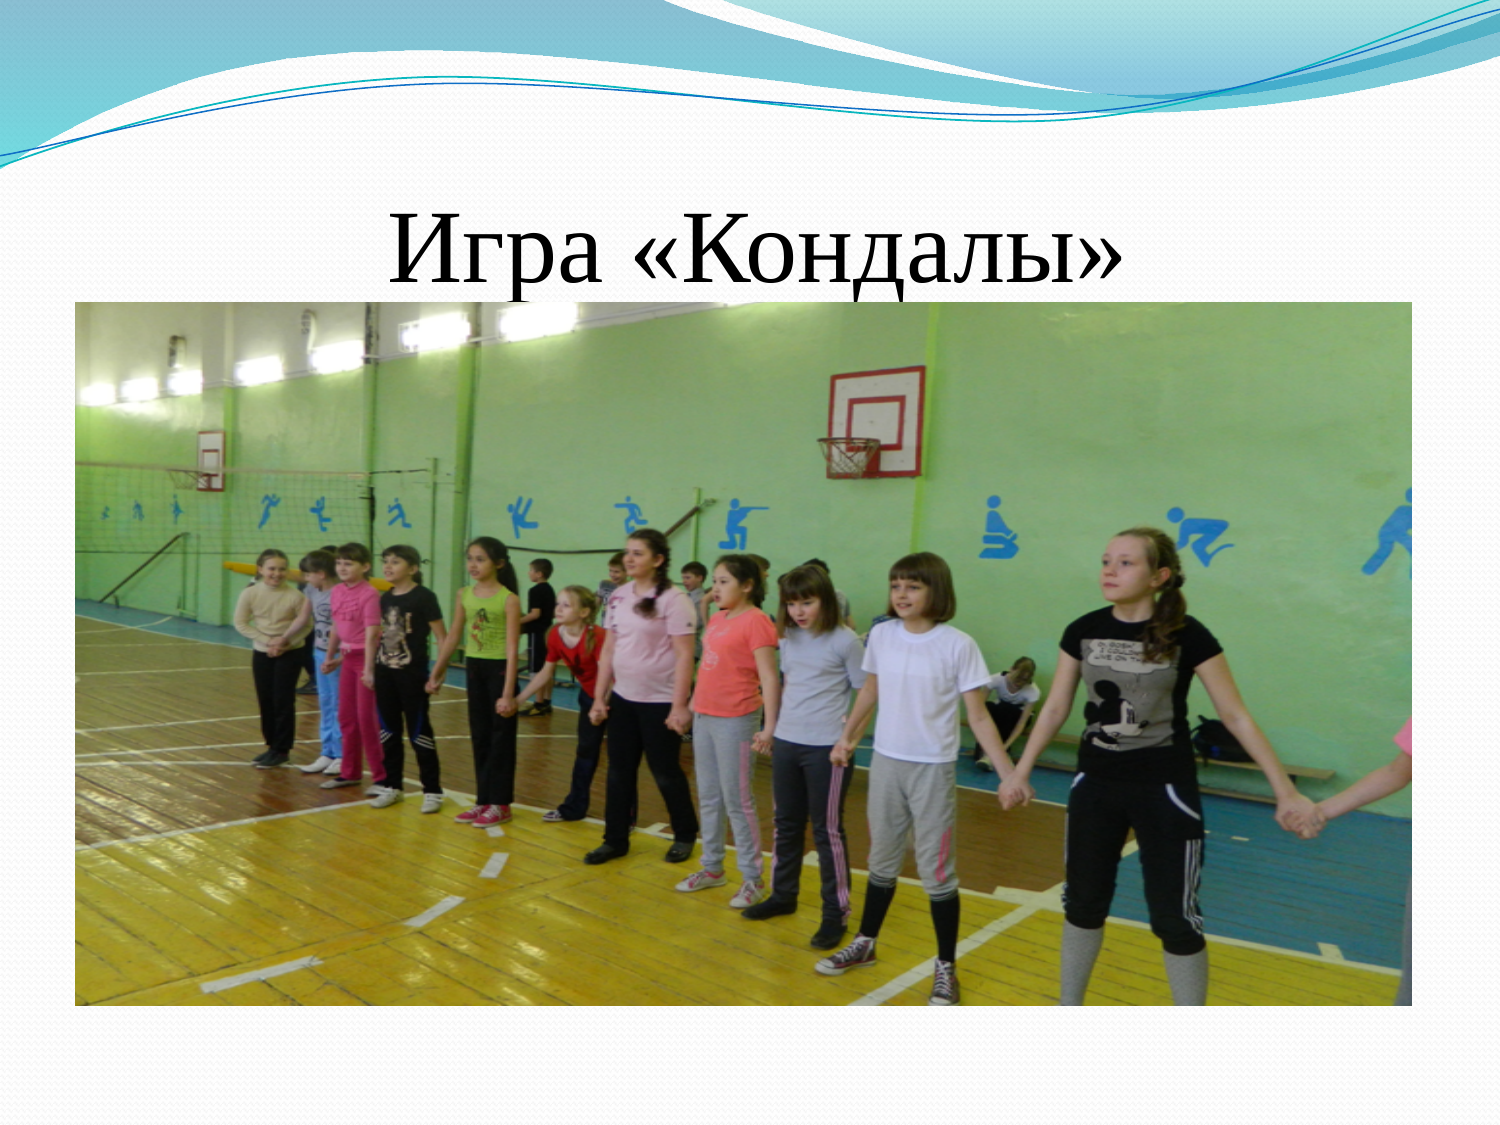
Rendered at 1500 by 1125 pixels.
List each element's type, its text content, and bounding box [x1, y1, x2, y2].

title Игра «Кондалы» [75, 115, 1425, 303]
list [74, 302, 1412, 1006]
